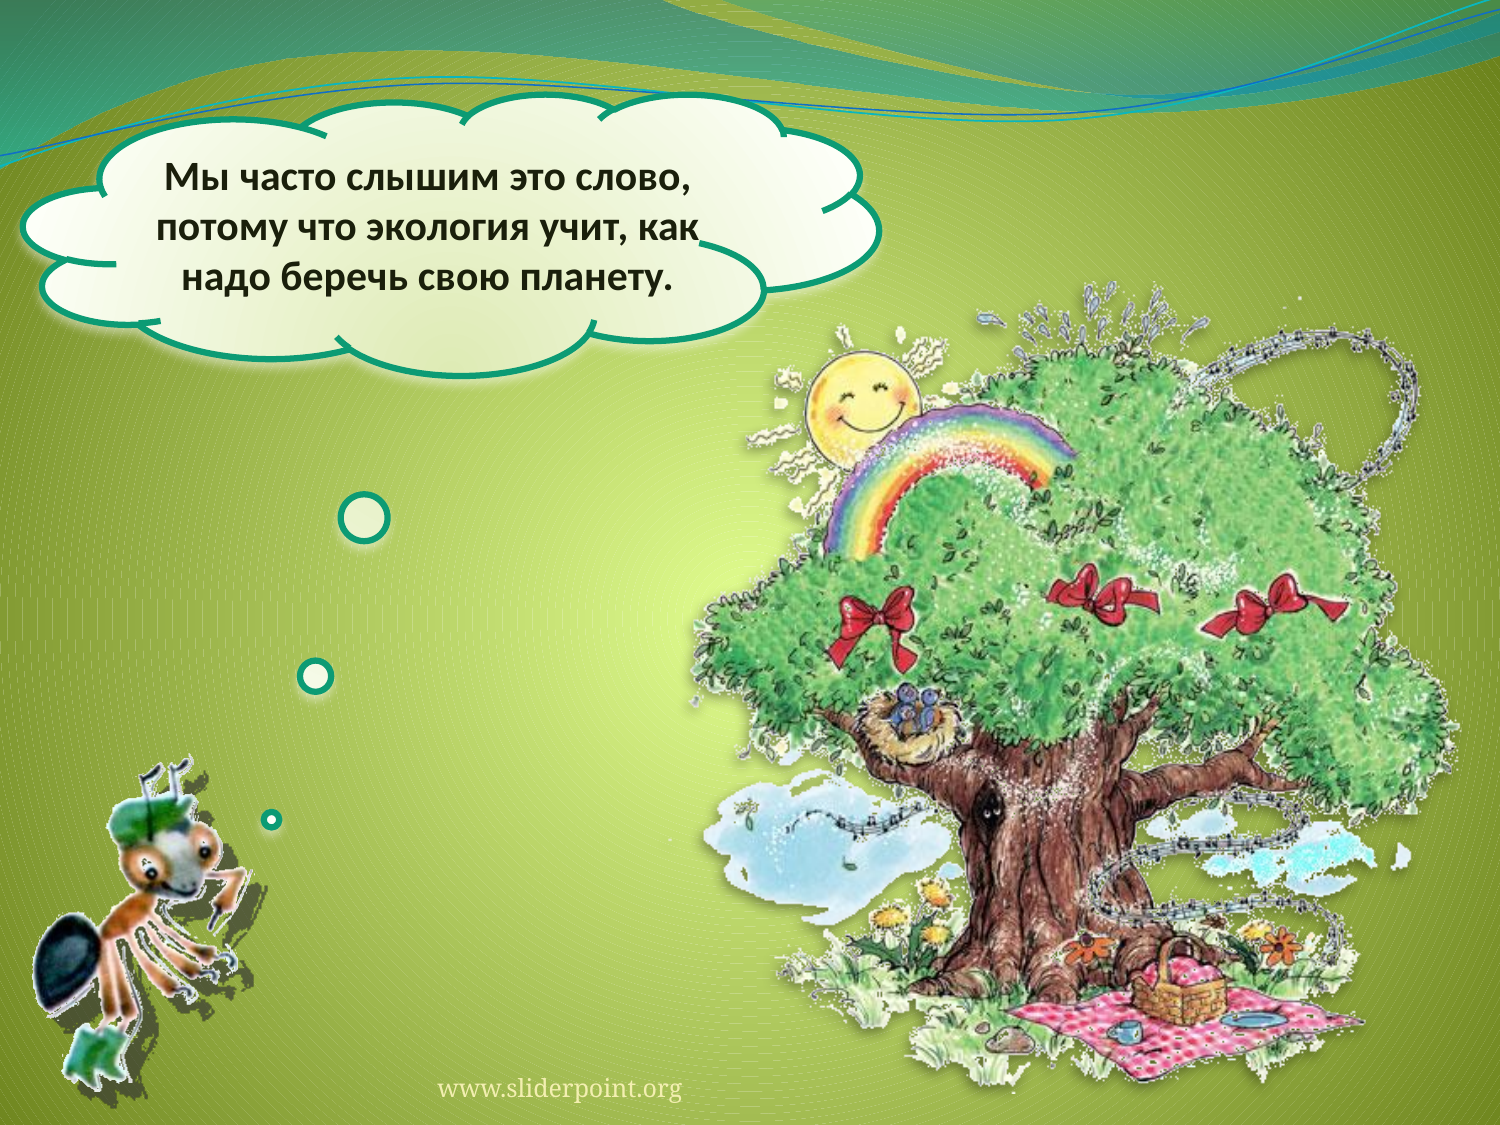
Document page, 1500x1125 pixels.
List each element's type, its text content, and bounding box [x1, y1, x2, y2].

footer www.sliderpoint.org [437, 1042, 665, 1103]
text_box [339, 493, 389, 542]
text_box [21, 187, 660, 377]
picture [23, 749, 255, 1102]
text_box Мы часто слышим это слово, потому что экология учит, как надо беречь свою планету. [93, 141, 762, 307]
text_box [262, 811, 281, 829]
picture [667, 280, 1477, 1095]
text_box [128, 93, 880, 280]
text_box [299, 659, 332, 693]
